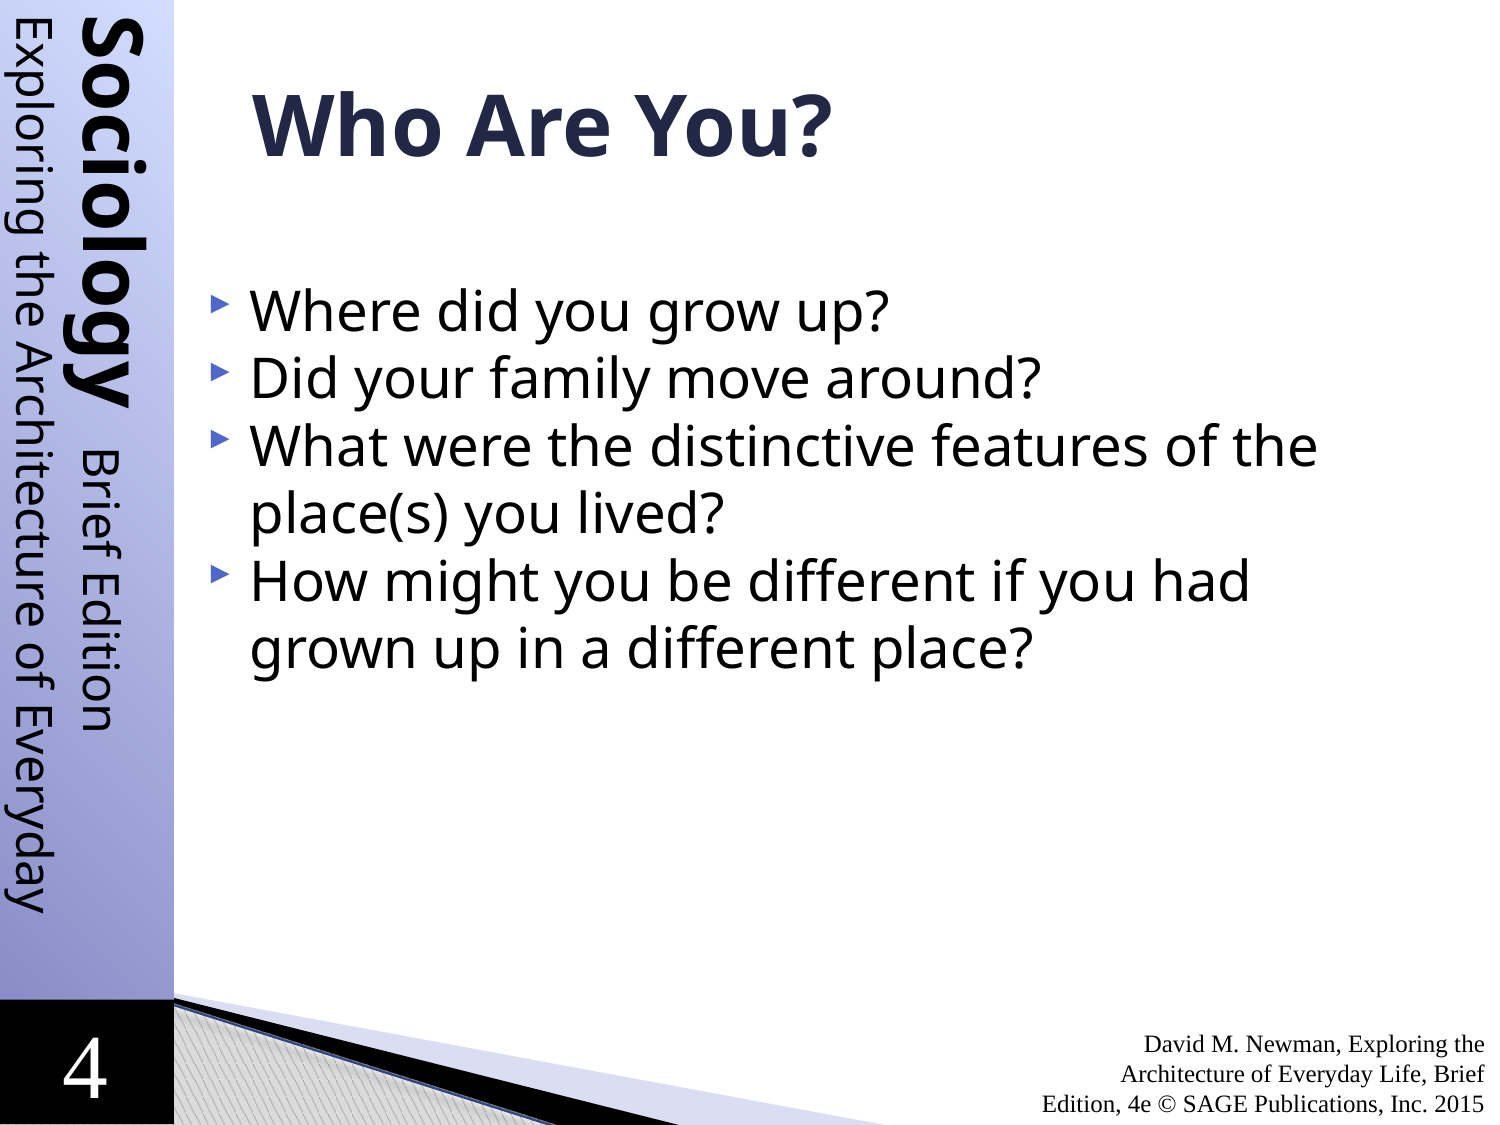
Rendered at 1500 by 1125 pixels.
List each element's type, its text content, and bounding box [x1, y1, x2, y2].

footer David M. Newman, Exploring the Architecture of Everyday Life, Brief Edition, 4e © SAGE Publications, Inc. 2015 [1025, 1065, 1500, 1125]
title Who Are You? [237, 37, 1450, 208]
picture [174, 1003, 558, 1125]
list Where did you grow up? Did your family move around? What were the distinctive features of the place(s) you lived? How might you be different if you had grown up in a different place? [174, 200, 1450, 943]
